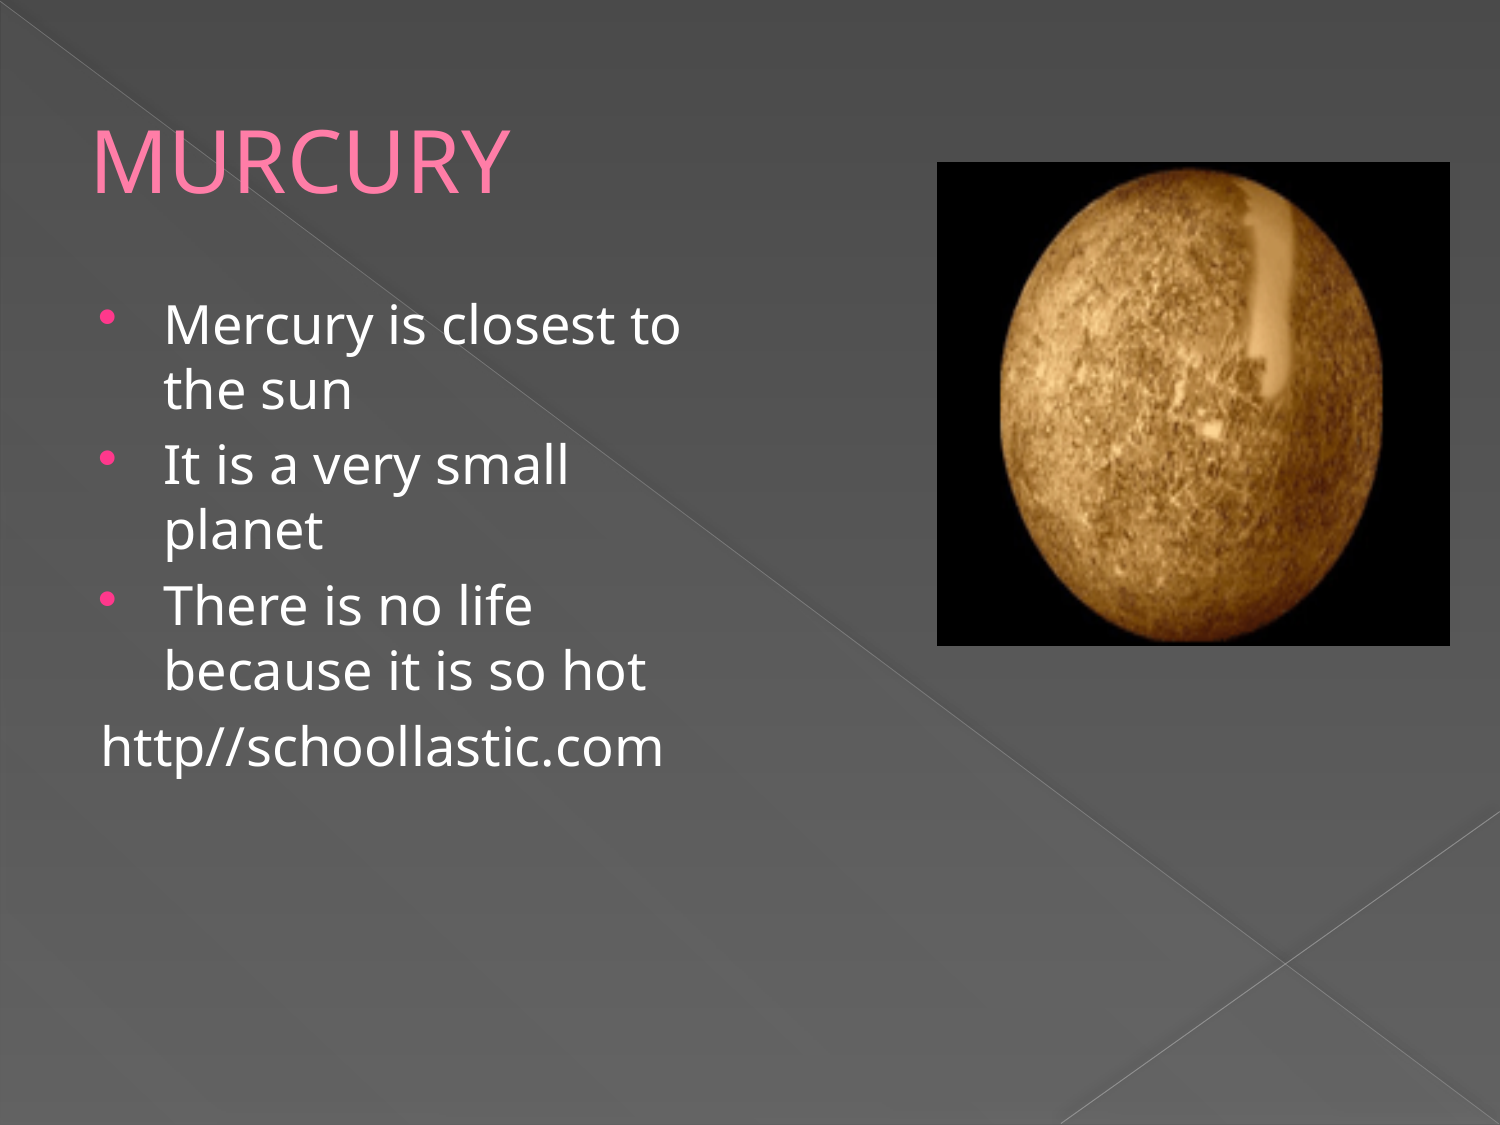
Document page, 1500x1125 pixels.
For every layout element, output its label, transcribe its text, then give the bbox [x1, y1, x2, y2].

title MURCURY [75, 43, 1425, 274]
list Mercury is closest to the sun It is a very small planet There is no life because it is so hot http//schoollastic.com [75, 282, 738, 1025]
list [937, 162, 1451, 647]
